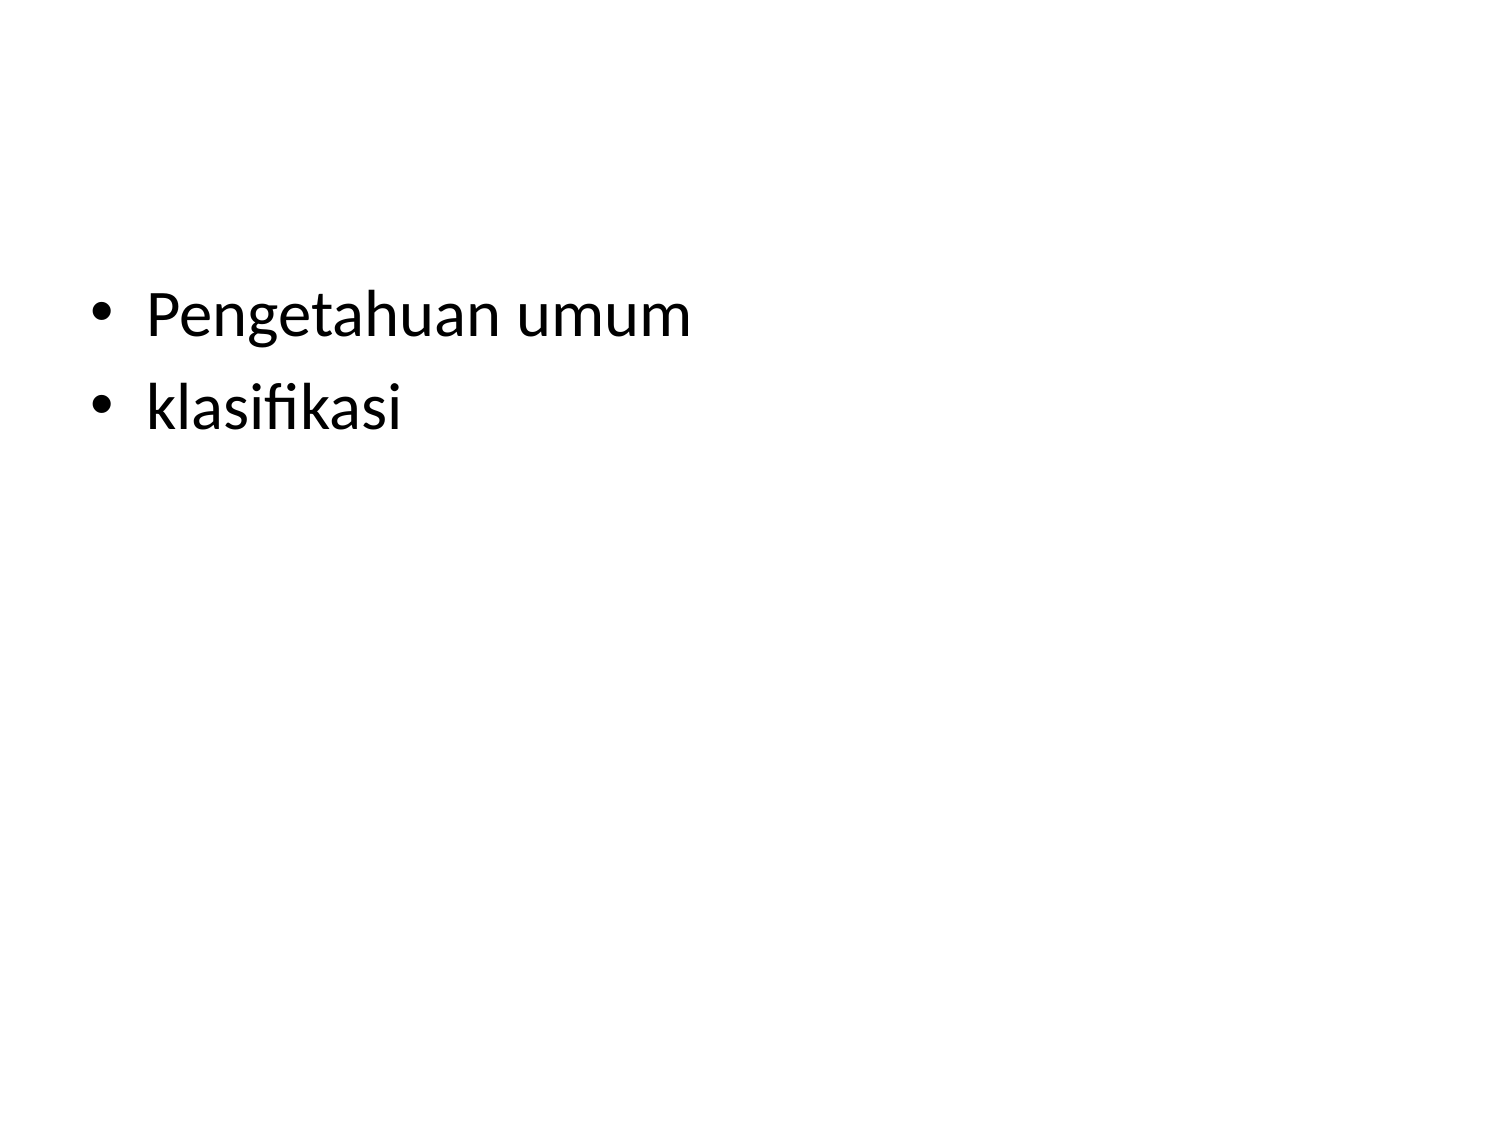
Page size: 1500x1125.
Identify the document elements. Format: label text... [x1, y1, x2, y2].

list Pengetahuan umum klasifikasi [75, 262, 1425, 1005]
